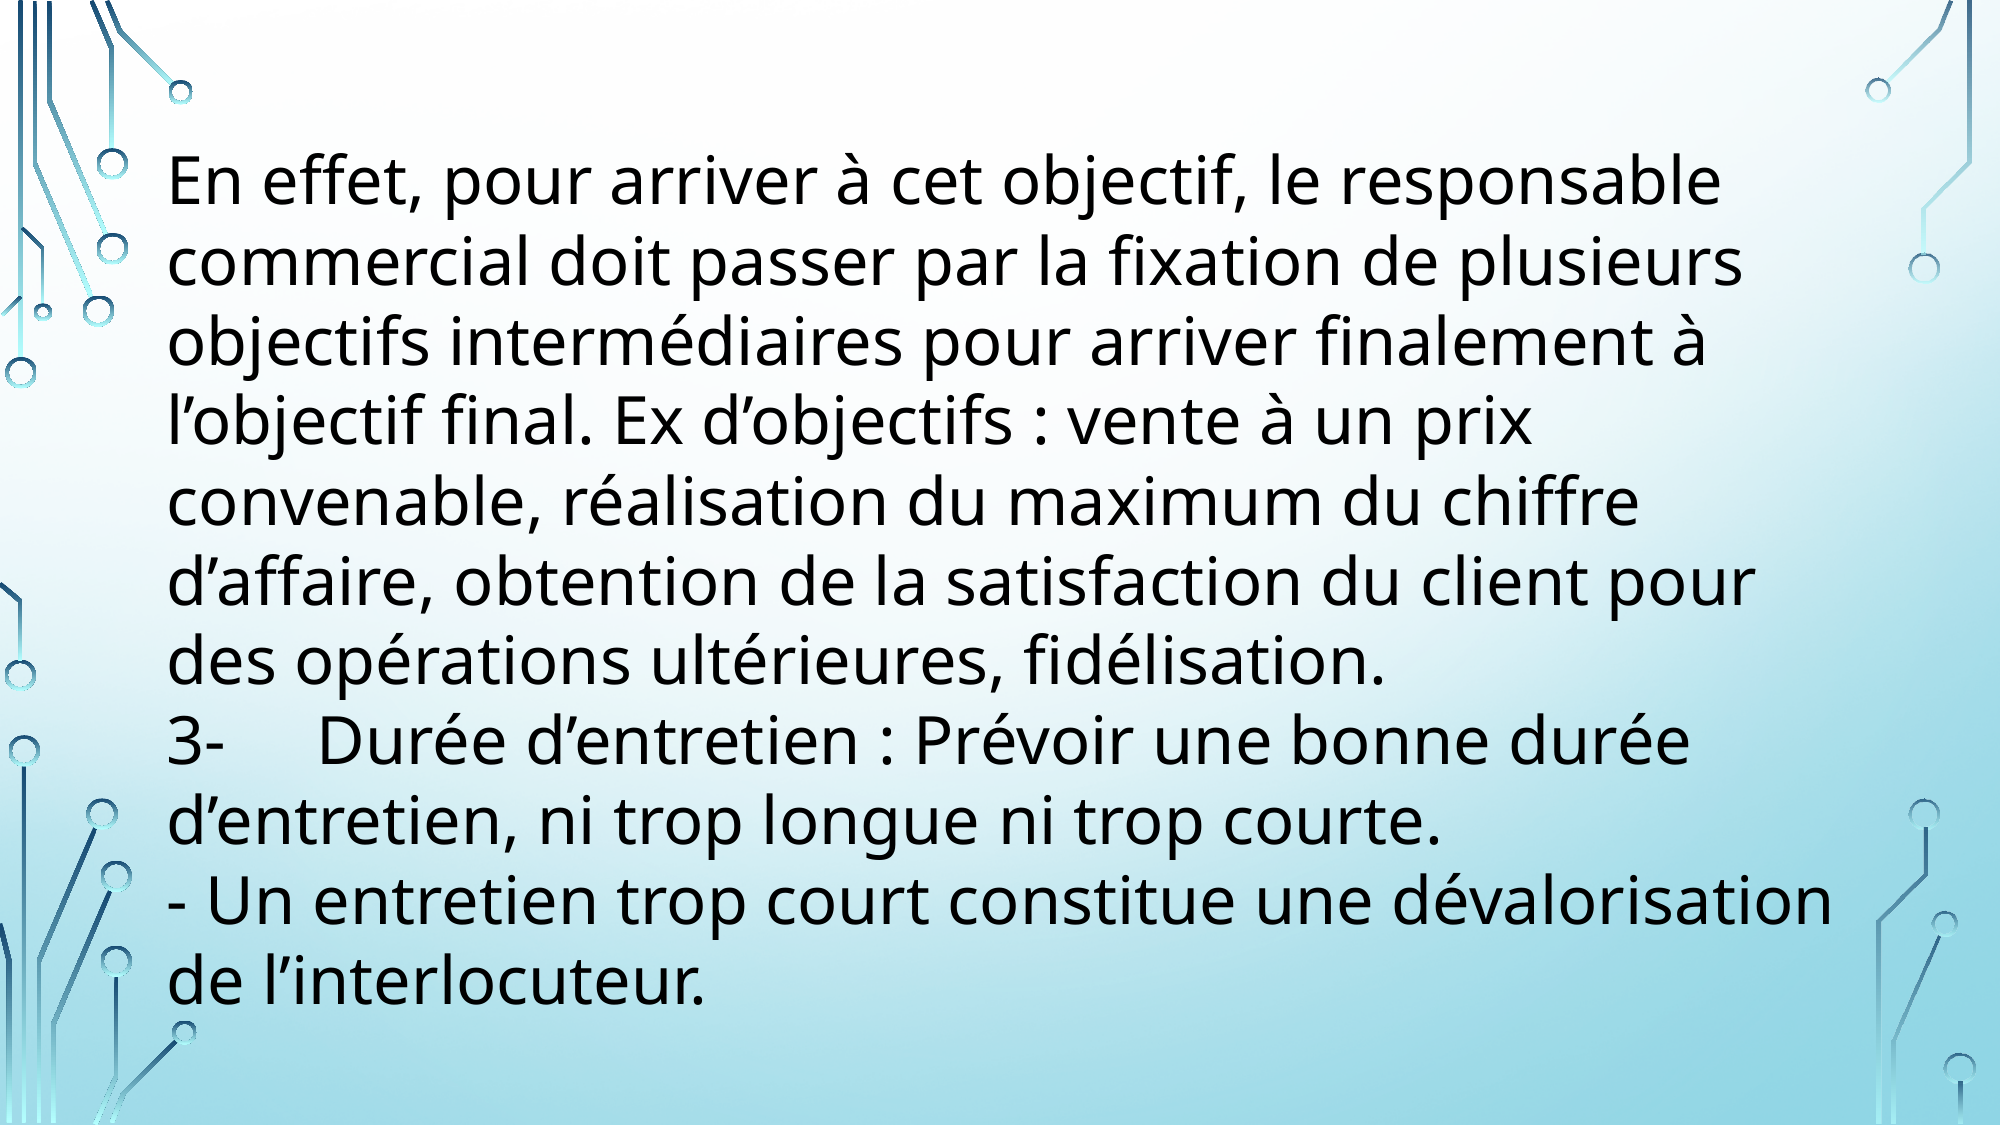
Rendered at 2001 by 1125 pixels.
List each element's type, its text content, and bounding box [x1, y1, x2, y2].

text_box En effet, pour arriver à cet objectif, le responsable commercial doit passer par la fixation de plusieurs objectifs intermédiaires pour arriver finalement à l’objectif final. Ex d’objectifs : vente à un prix convenable, réalisation du maximum du chiffre d’affaire, obtention de la satisfaction du client pour des opérations ultérieures, fidélisation. 3- Durée d’entretien : Prévoir une bonne durée d’entretien, ni trop longue ni trop courte. - Un entretien trop court constitue une dévalorisation de l’interlocuteur. [151, 131, 1870, 1026]
